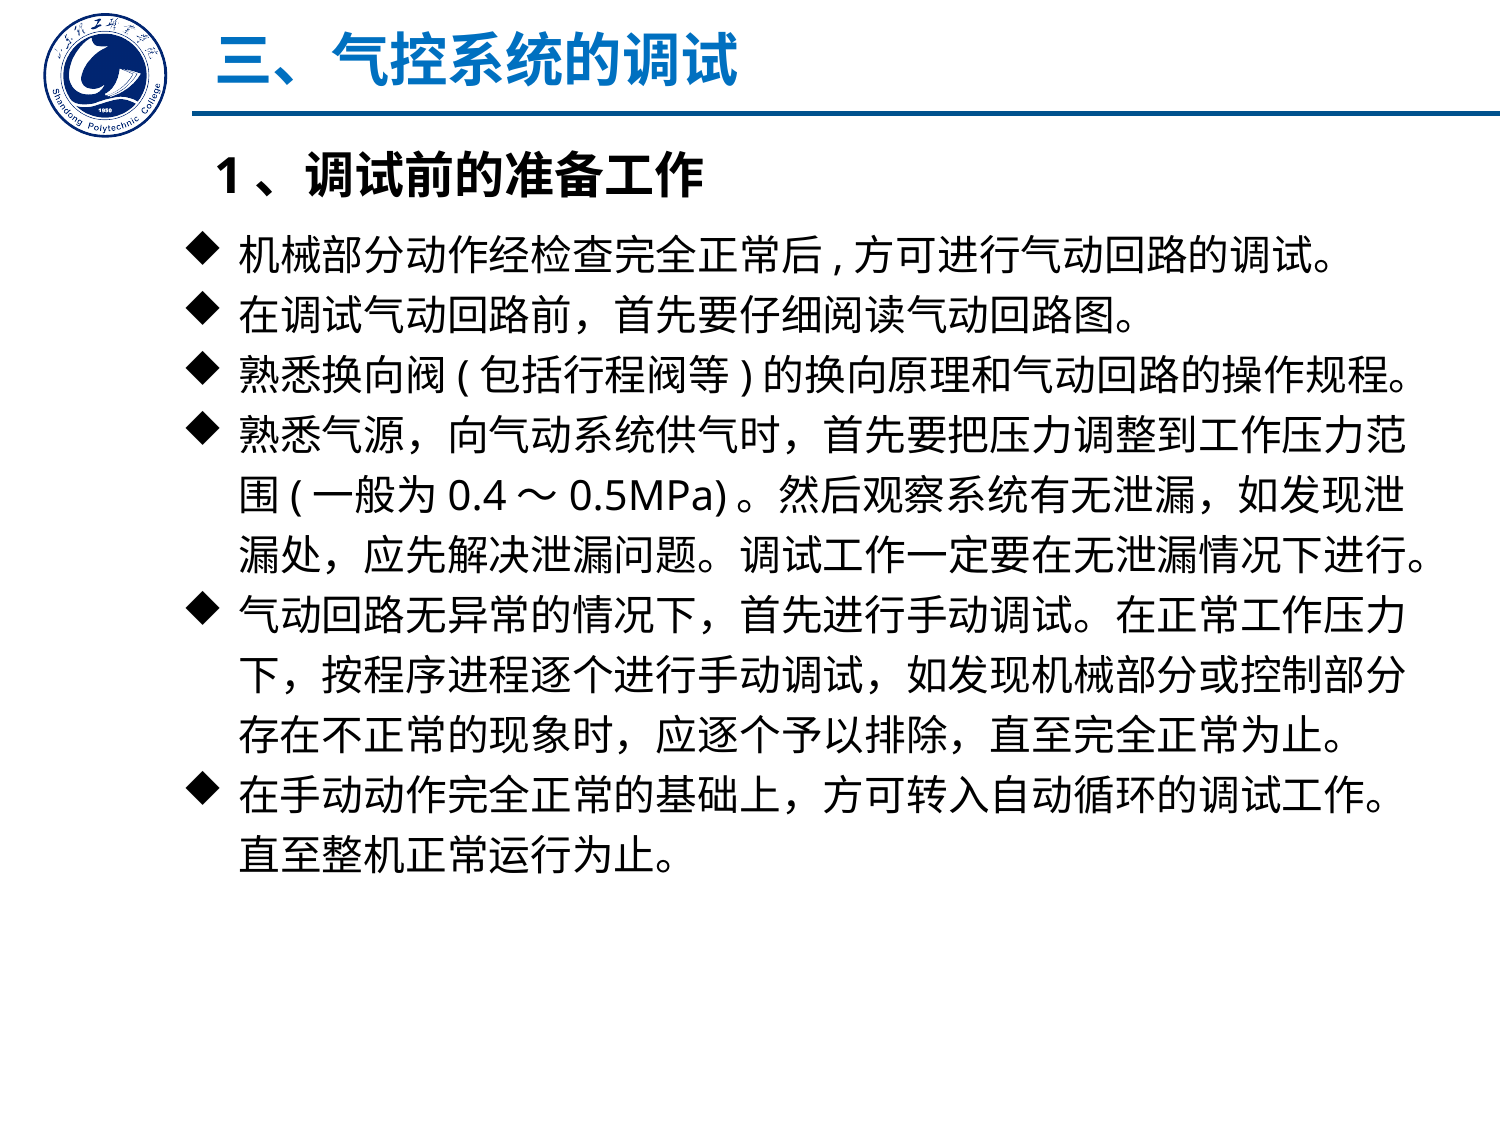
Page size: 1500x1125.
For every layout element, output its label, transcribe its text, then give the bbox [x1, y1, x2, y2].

picture [43, 7, 174, 138]
text_box 1、调试前的准备工作 [199, 136, 1299, 211]
text_box 机械部分动作经检查完全正常后,方可进行气动回路的调试。 在调试气动回路前，首先要仔细阅读气动回路图。 熟悉换向阀(包括行程阀等)的换向原理和气动回路的操作规程。 熟悉气源，向气动系统供气时，首先要把压力调整到工作压力范围(一般为0.4～0.5MPa)。然后观察系统有无泄漏，如发现泄漏处，应先解决泄漏问题。调试工作一定要在无泄漏情况下进行。 气动回路无异常的情况下，首先进行手动调试。在正常工作压力下，按程序进程逐个进行手动调试，如发现机械部分或控制部分存在不正常的现象时，应逐个予以排除，直至完全正常为止。 在手动动作完全正常的基础上，方可转入自动循环的调试工作。直至整机正常运行为止。 [167, 211, 1453, 1007]
text_box 三、气控系统的调试 [199, 16, 1477, 102]
